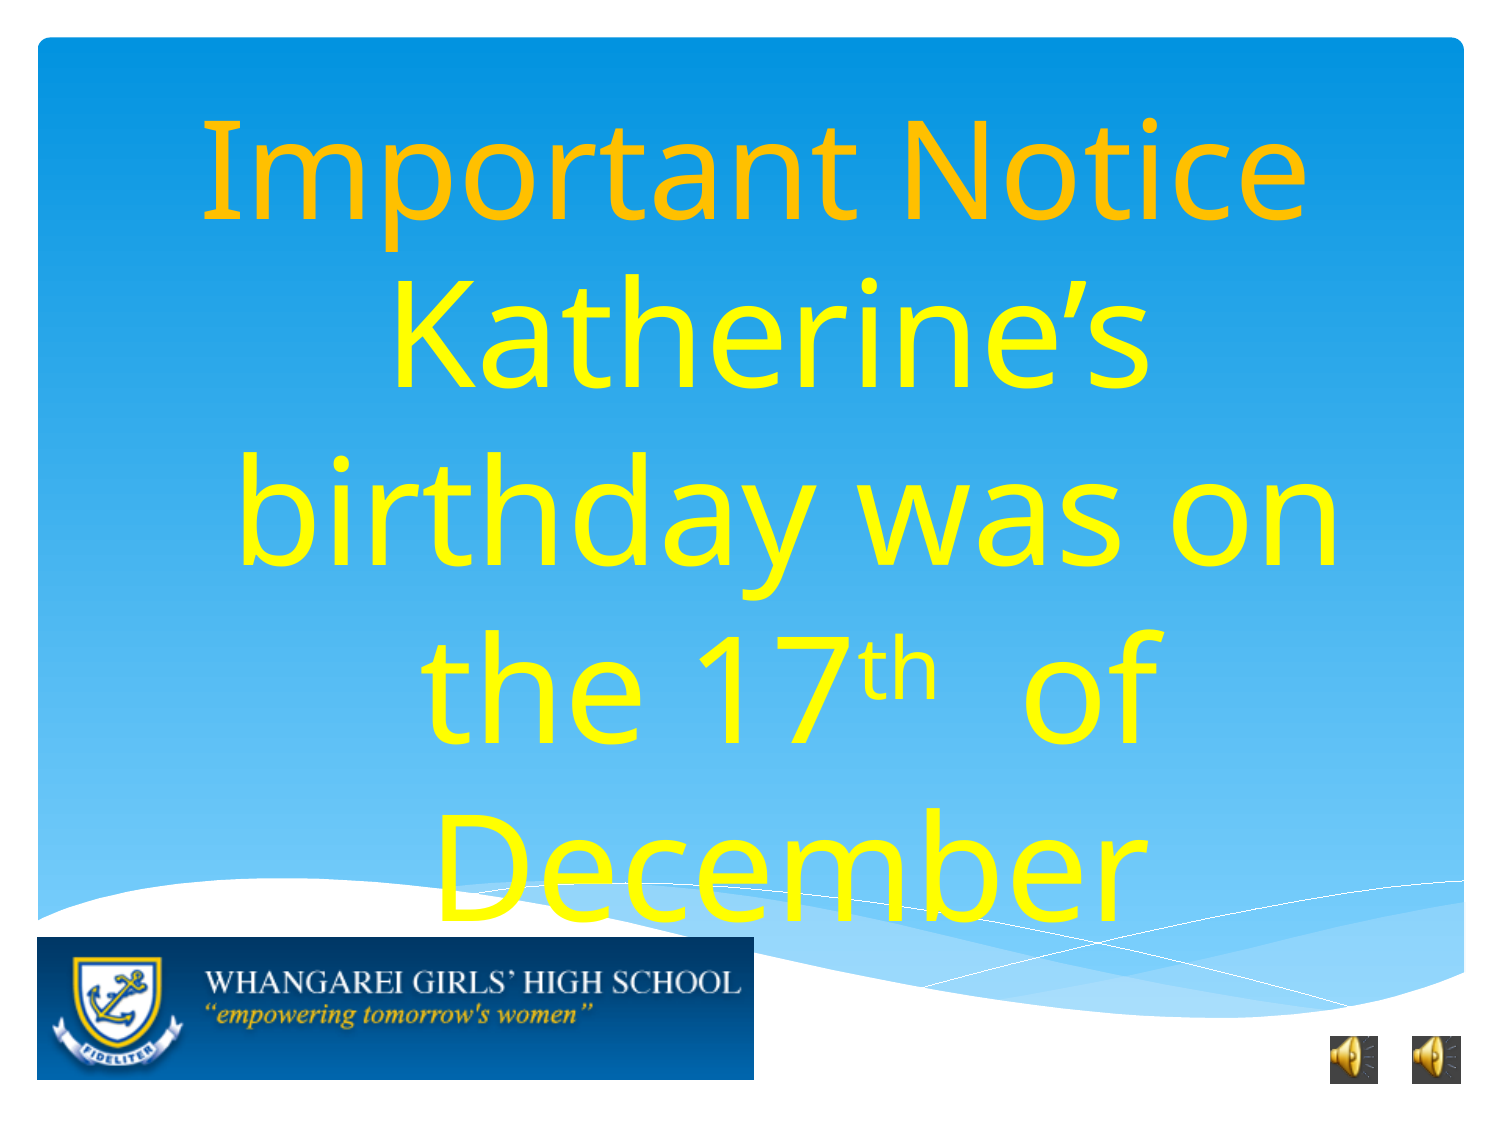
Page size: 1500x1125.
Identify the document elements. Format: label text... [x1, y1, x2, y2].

picture [1411, 1034, 1462, 1086]
text_box Important Notice [149, 37, 1362, 255]
text_box Katherine’s birthday was on the 17th of December [149, 231, 1391, 963]
picture [37, 937, 754, 1080]
picture [1328, 1034, 1380, 1086]
